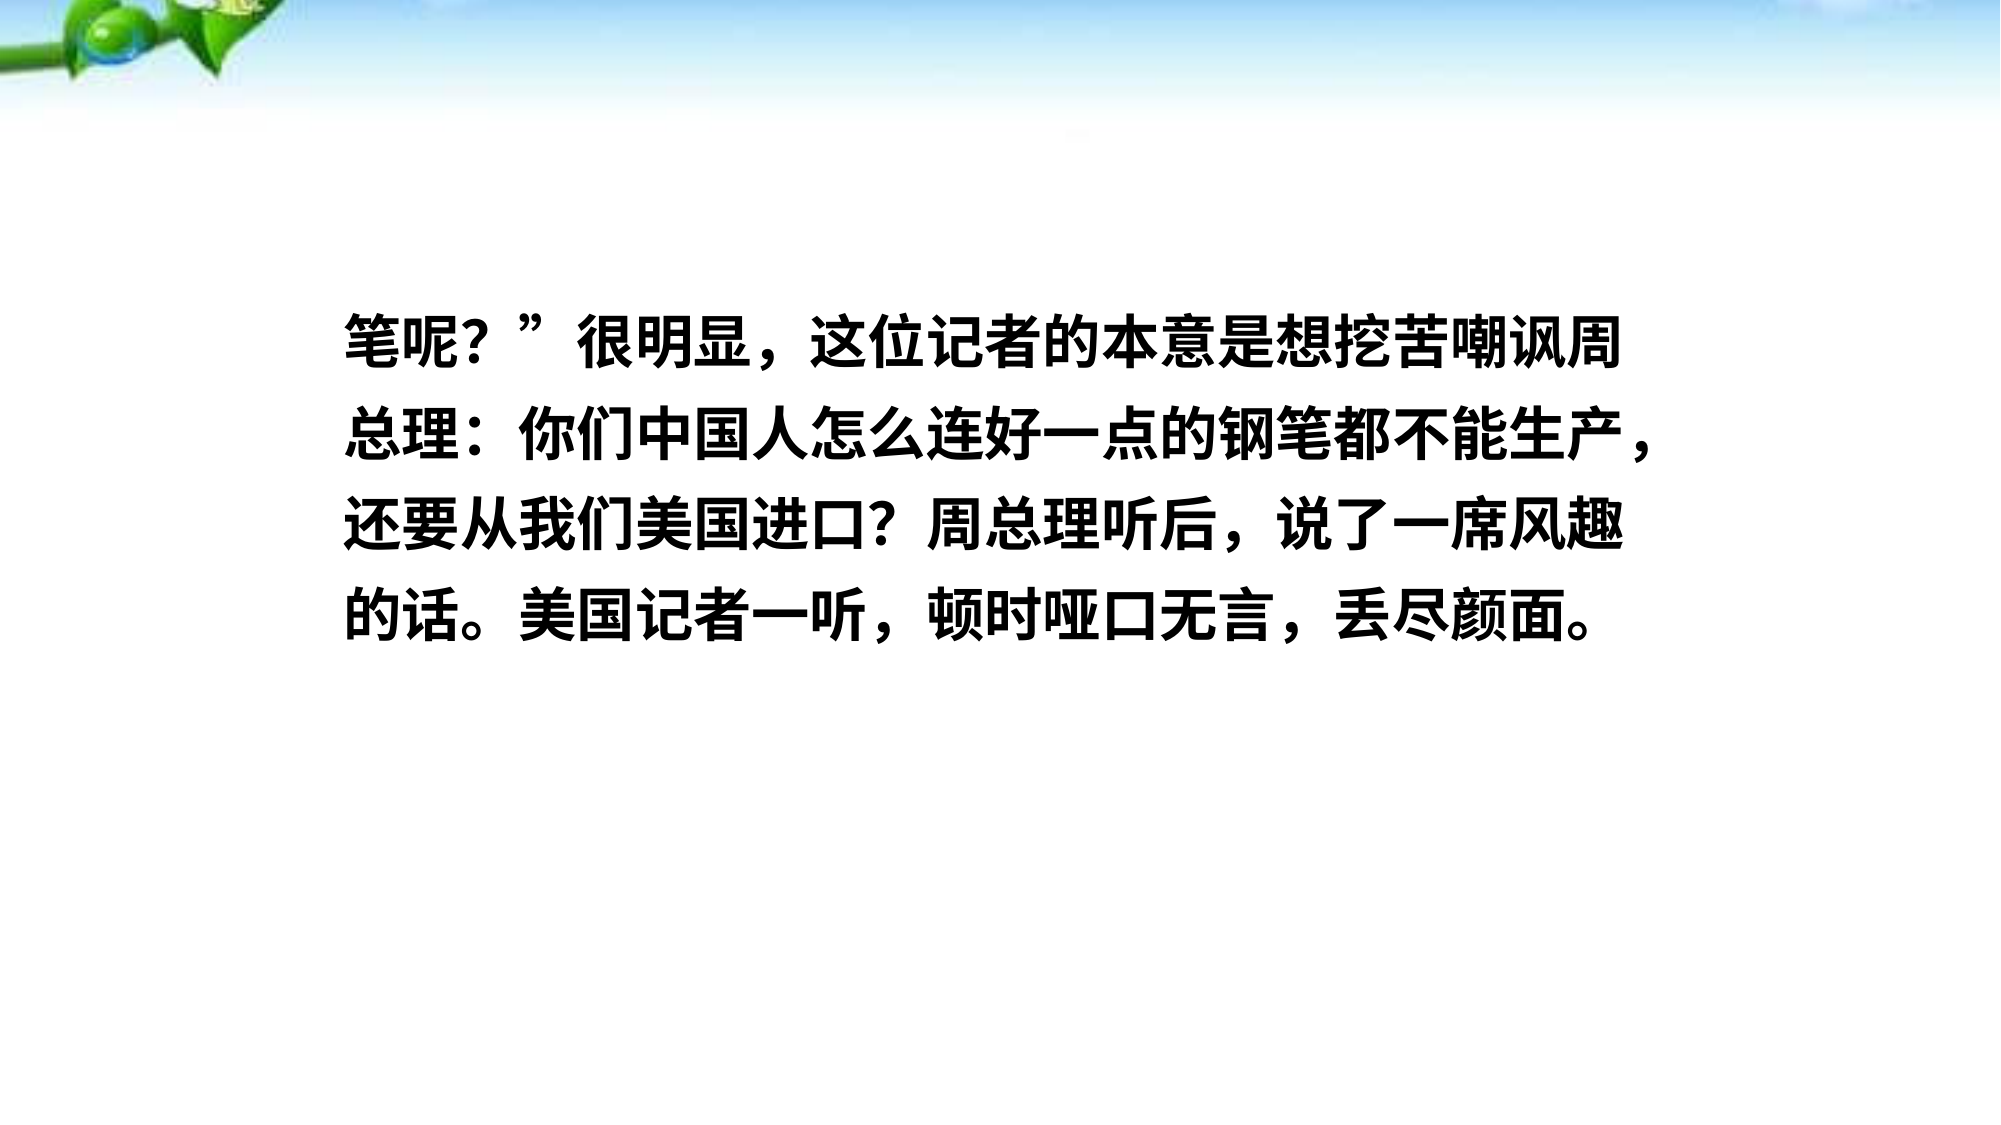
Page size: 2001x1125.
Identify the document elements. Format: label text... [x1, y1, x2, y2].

text_box 笔呢？”很明显，这位记者的本意是想挖苦嘲讽周总理：你们中国人怎么连好一点的钢笔都不能生产，还要从我们美国进口？周总理听后，说了一席风趣的话。美国记者一听，顿时哑口无言，丢尽颜面。 [332, 279, 1668, 655]
picture [0, 0, 2001, 1125]
